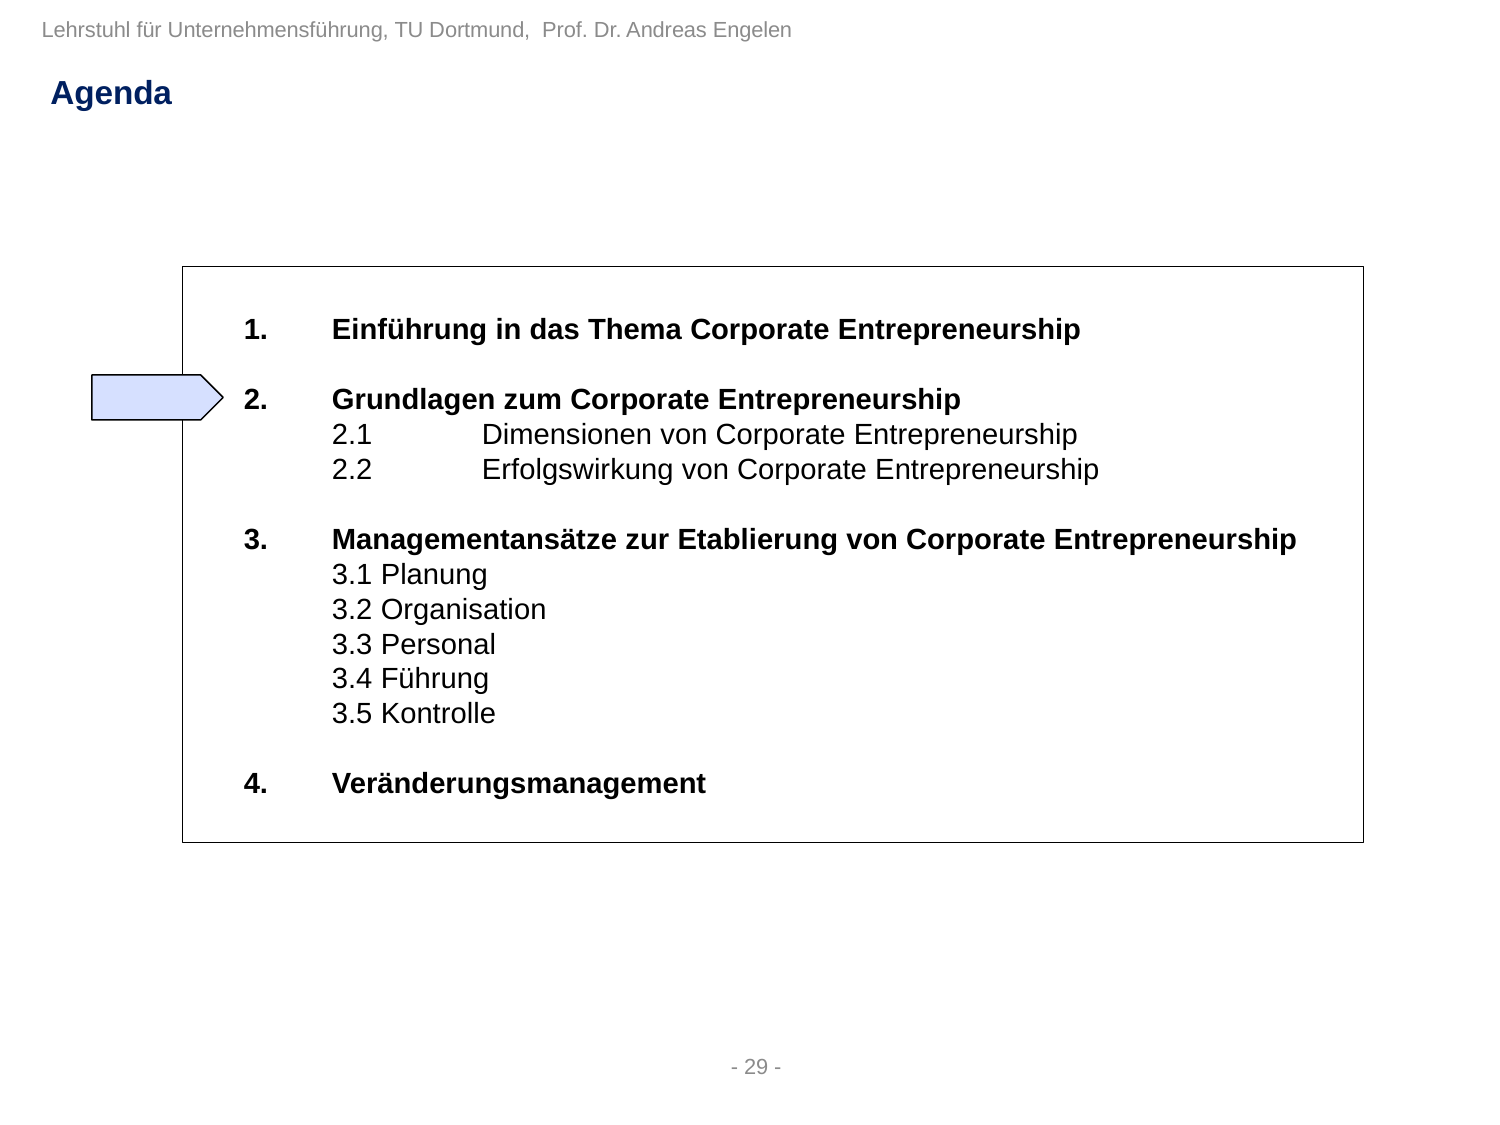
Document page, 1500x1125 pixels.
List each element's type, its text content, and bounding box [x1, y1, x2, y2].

text_box Agenda [35, 63, 1433, 119]
slide_number - 29 - [599, 1045, 913, 1093]
text_box [181, 266, 1364, 842]
text_box [91, 374, 224, 420]
